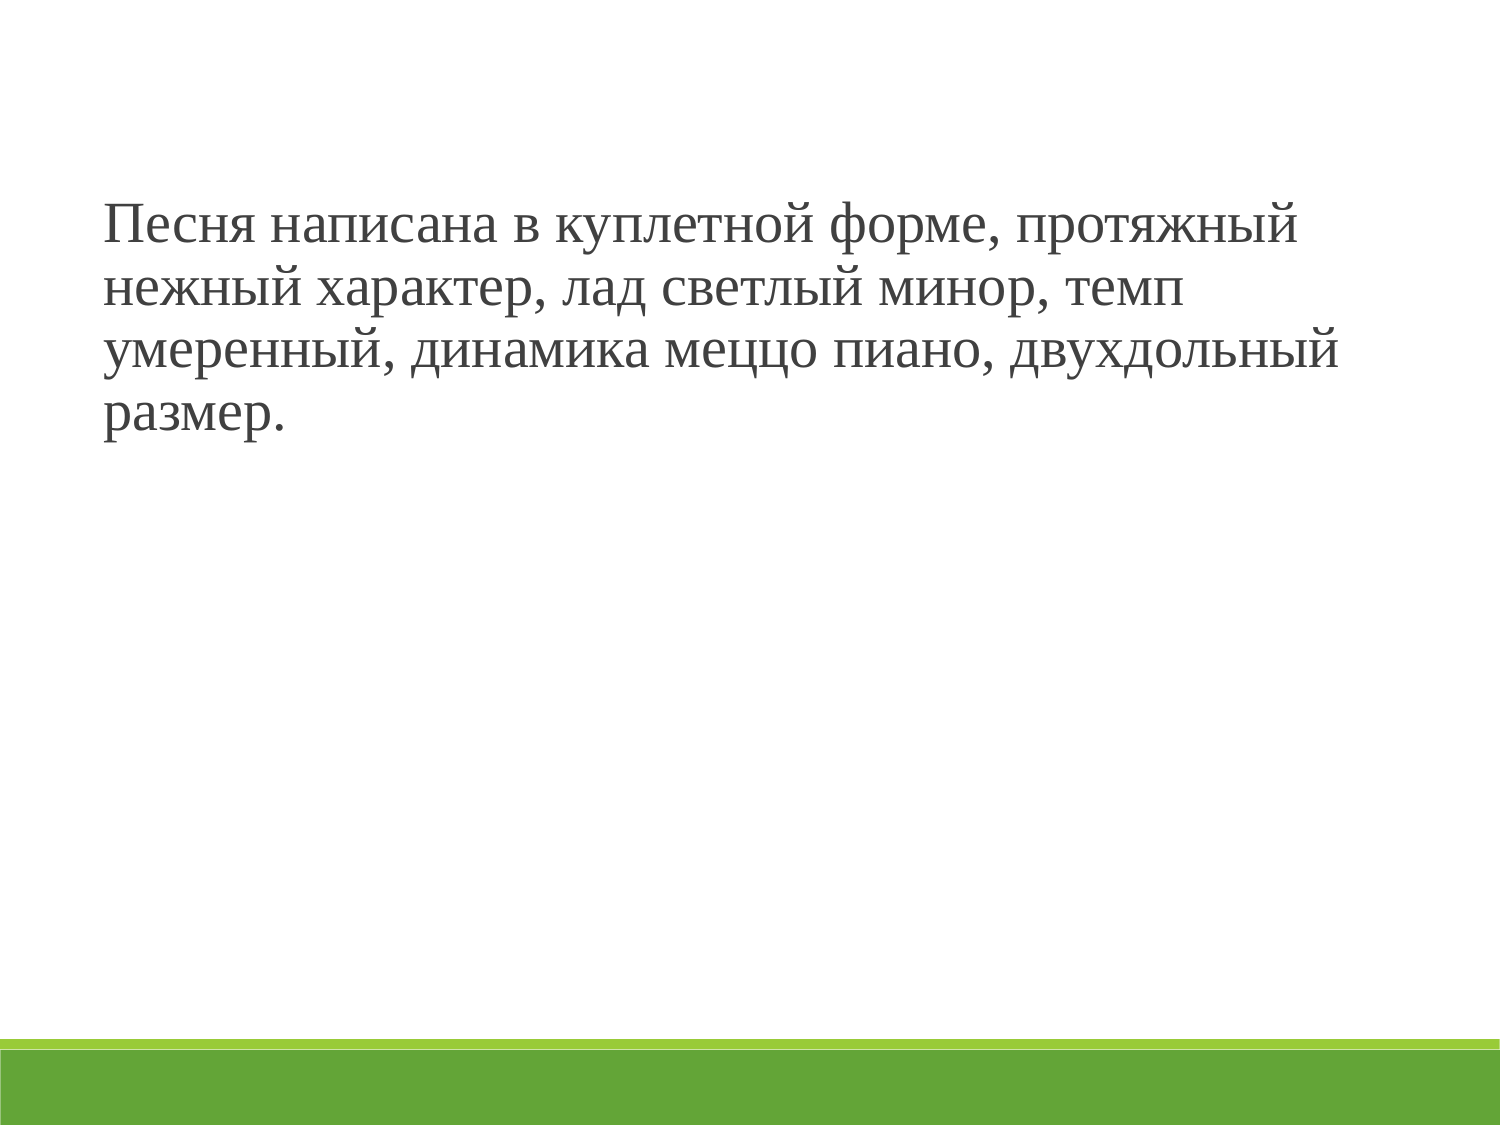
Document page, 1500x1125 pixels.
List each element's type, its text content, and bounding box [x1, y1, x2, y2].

subtitle Песня написана в куплетной форме, протяжный нежный характер, лад светлый минор, темп умеренный, динамика меццо пиано, двухдольный размер. [88, 184, 1436, 919]
